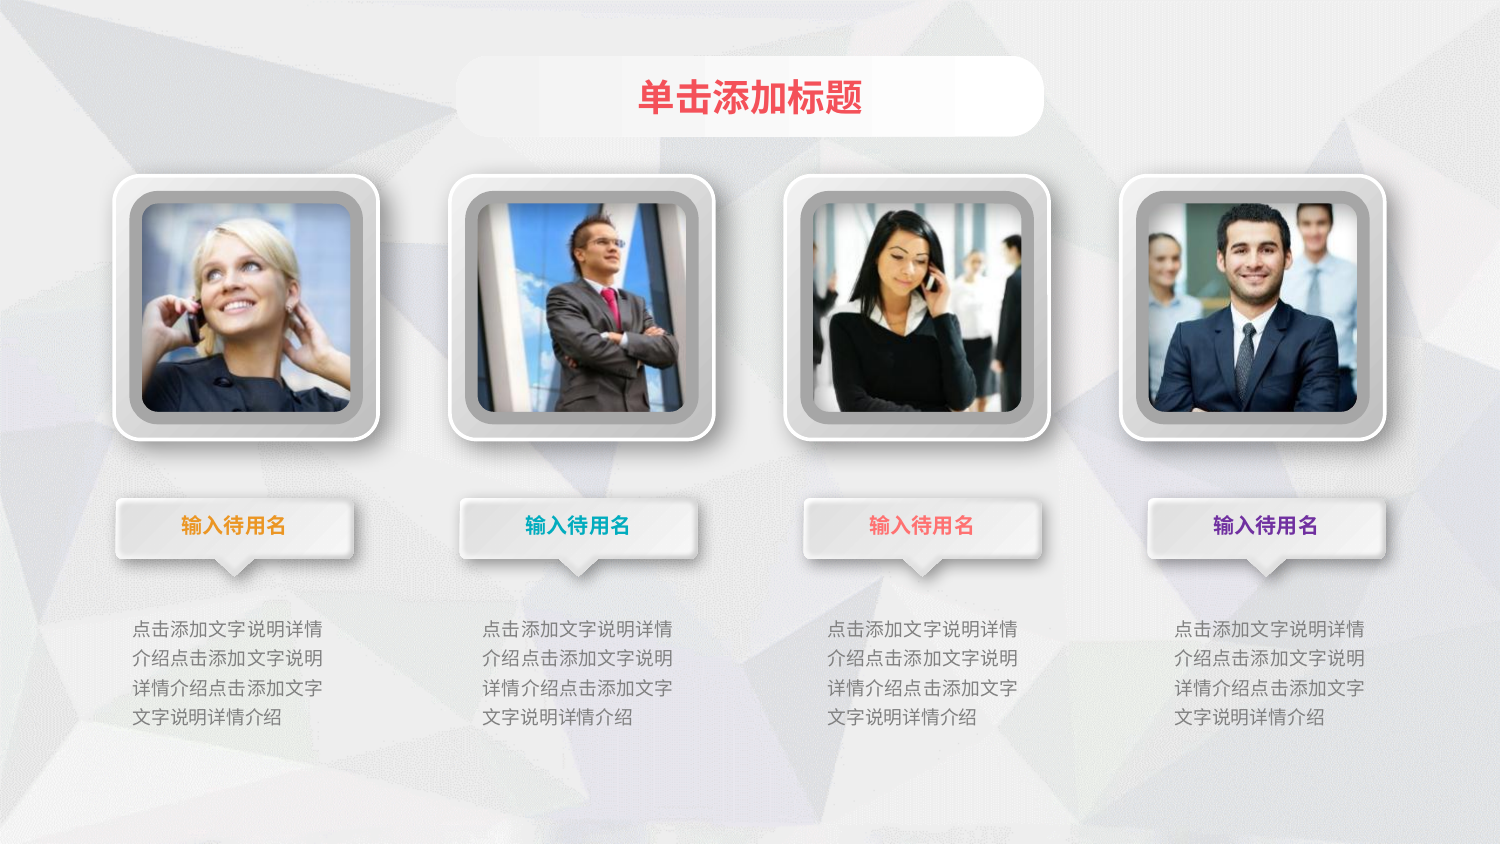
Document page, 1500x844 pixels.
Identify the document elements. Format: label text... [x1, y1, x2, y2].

text_box 单击添加标题 [454, 54, 1046, 138]
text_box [803, 498, 1042, 577]
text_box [1147, 498, 1386, 577]
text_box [449, 175, 714, 440]
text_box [114, 175, 379, 440]
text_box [115, 498, 354, 577]
text_box 点击添加文字说明详情介绍点击添加文字说明详情介绍点击添加文字文字说明详情介绍 [117, 603, 338, 736]
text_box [459, 498, 698, 577]
text_box 点击添加文字说明详情介绍点击添加文字说明详情介绍点击添加文字文字说明详情介绍 [812, 603, 1033, 736]
picture [0, 0, 1500, 844]
text_box 点击添加文字说明详情介绍点击添加文字说明详情介绍点击添加文字文字说明详情介绍 [468, 603, 689, 736]
text_box 点击添加文字说明详情介绍点击添加文字说明详情介绍点击添加文字文字说明详情介绍 [1159, 603, 1380, 736]
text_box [785, 175, 1051, 440]
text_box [1120, 175, 1386, 440]
